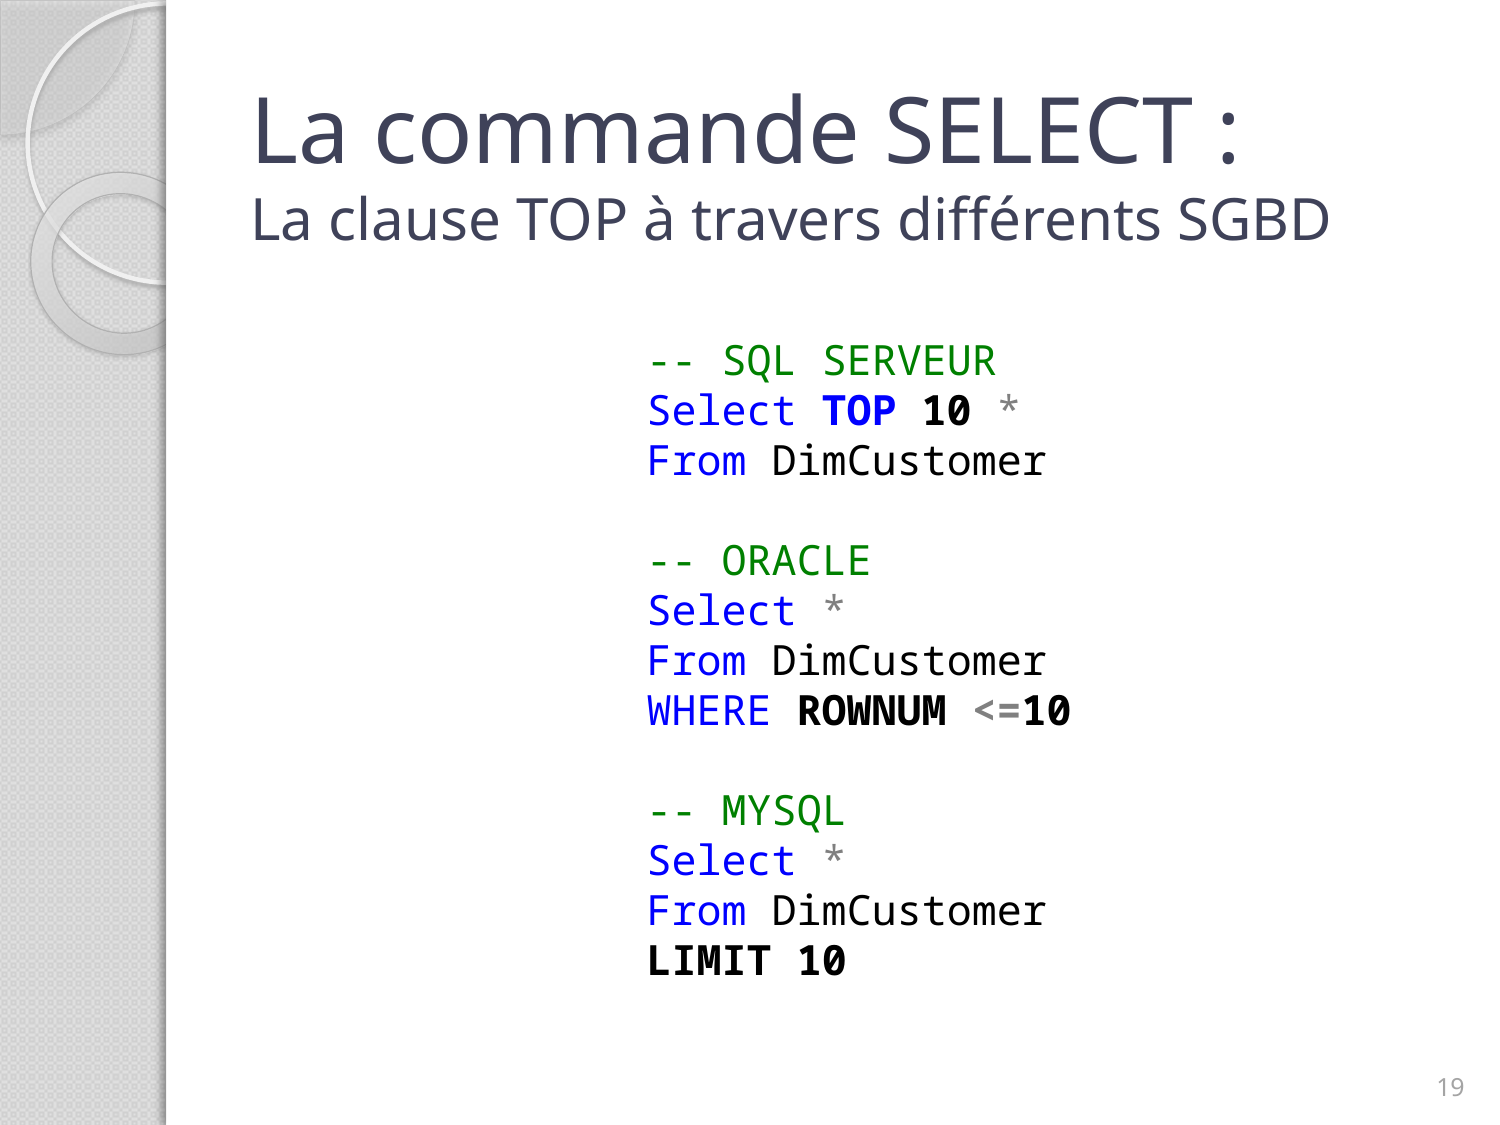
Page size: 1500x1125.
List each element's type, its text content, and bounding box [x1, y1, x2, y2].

text_box -- SQL SERVEUR Select TOP 10 * From DimCustomer -- ORACLE Select * From DimCustomer WHERE ROWNUM <=10 -- MYSQL Select * From DimCustomer LIMIT 10 [631, 326, 1382, 992]
title La commande SELECT : La clause TOP à travers différents SGBD [235, 45, 1466, 279]
slide_number 19 [1413, 1034, 1488, 1113]
